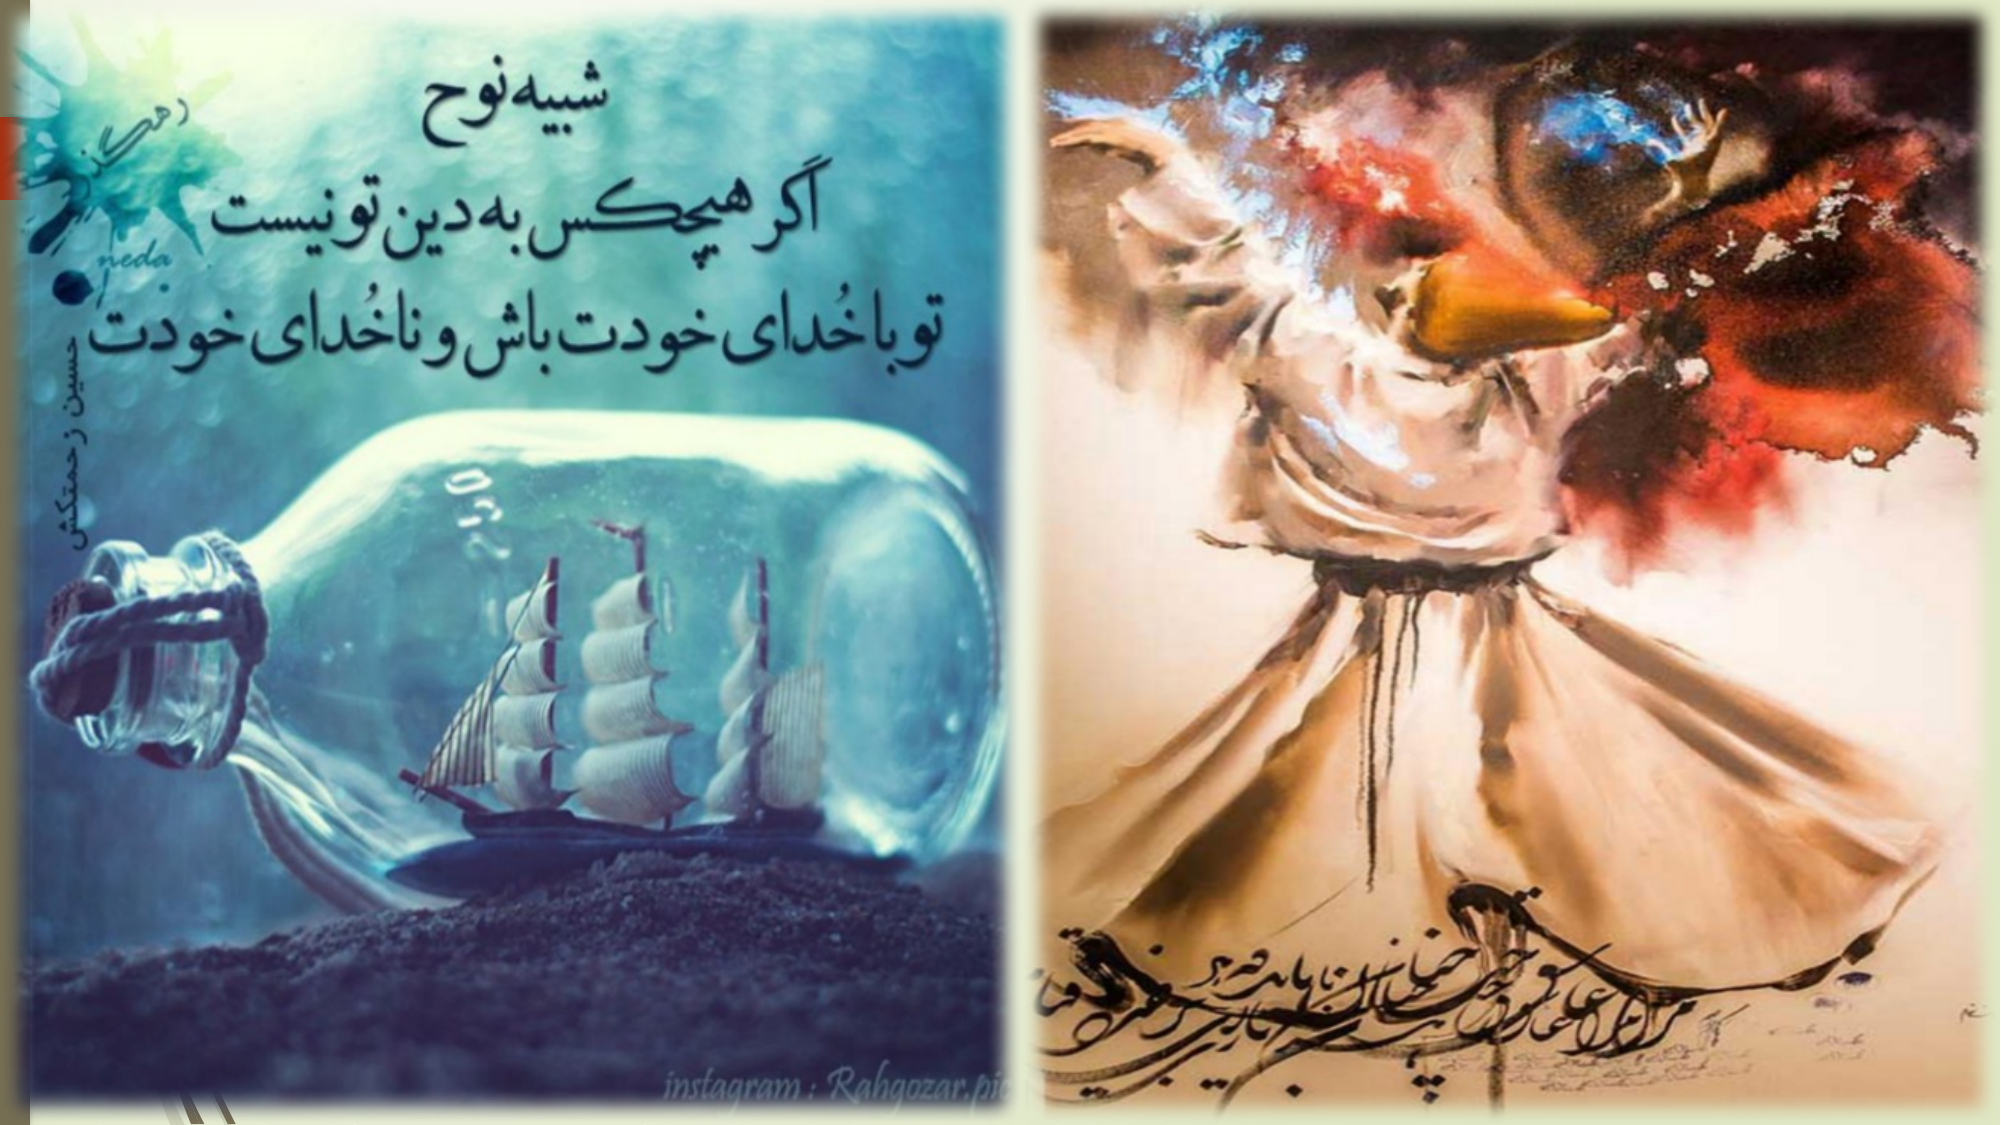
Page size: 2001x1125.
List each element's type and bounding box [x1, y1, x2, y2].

picture [0, 0, 1023, 1125]
list [1023, 0, 2000, 1125]
